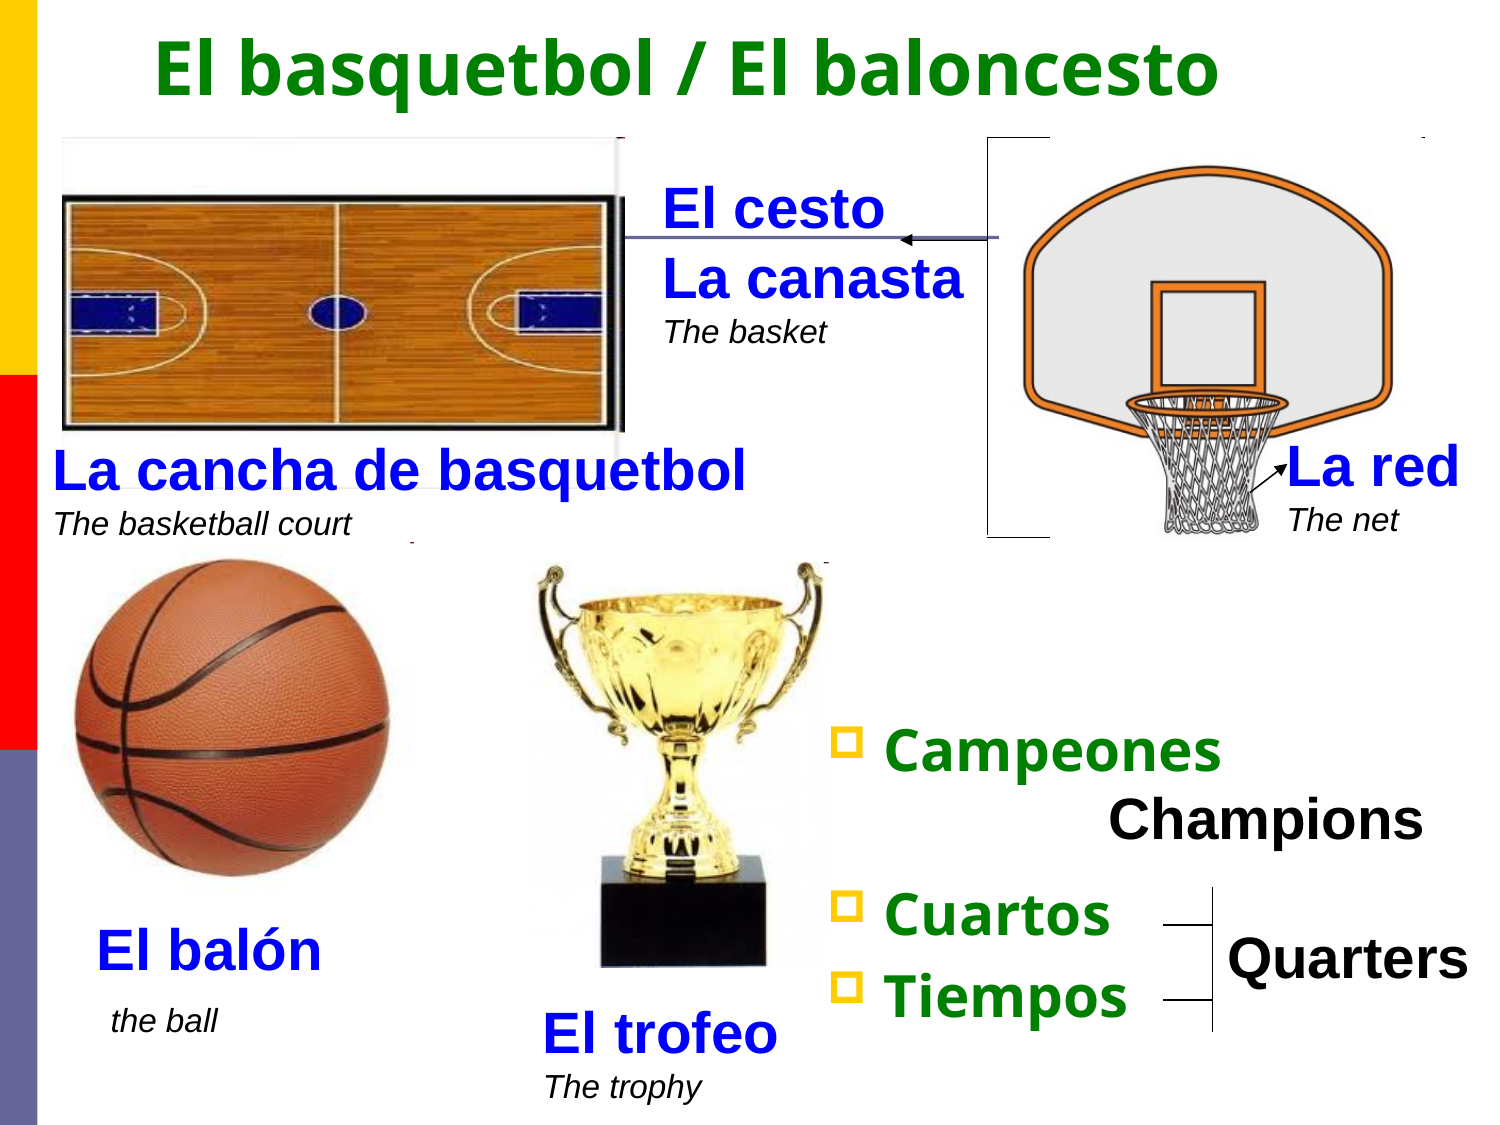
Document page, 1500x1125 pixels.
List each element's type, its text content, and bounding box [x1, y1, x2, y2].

list El basquetbol / El baloncesto [12, 12, 1363, 755]
text_box [900, 233, 983, 247]
text_box Champions [1093, 773, 1482, 859]
picture [62, 541, 415, 894]
text_box La red The net [1429, 421, 1500, 546]
picture [999, 137, 1426, 563]
text_box El cesto La canasta The basket [647, 162, 983, 358]
text_box Quarters [1216, 912, 1500, 998]
text_box Campeones Cuartos Tiempos [835, 706, 1500, 894]
picture [525, 562, 830, 968]
text_box El trofeo The trophy [528, 987, 841, 1113]
text_box El balón the ball [81, 905, 395, 1050]
text_box La cancha de basquetbol The basketball court [37, 425, 788, 550]
picture [62, 137, 626, 490]
